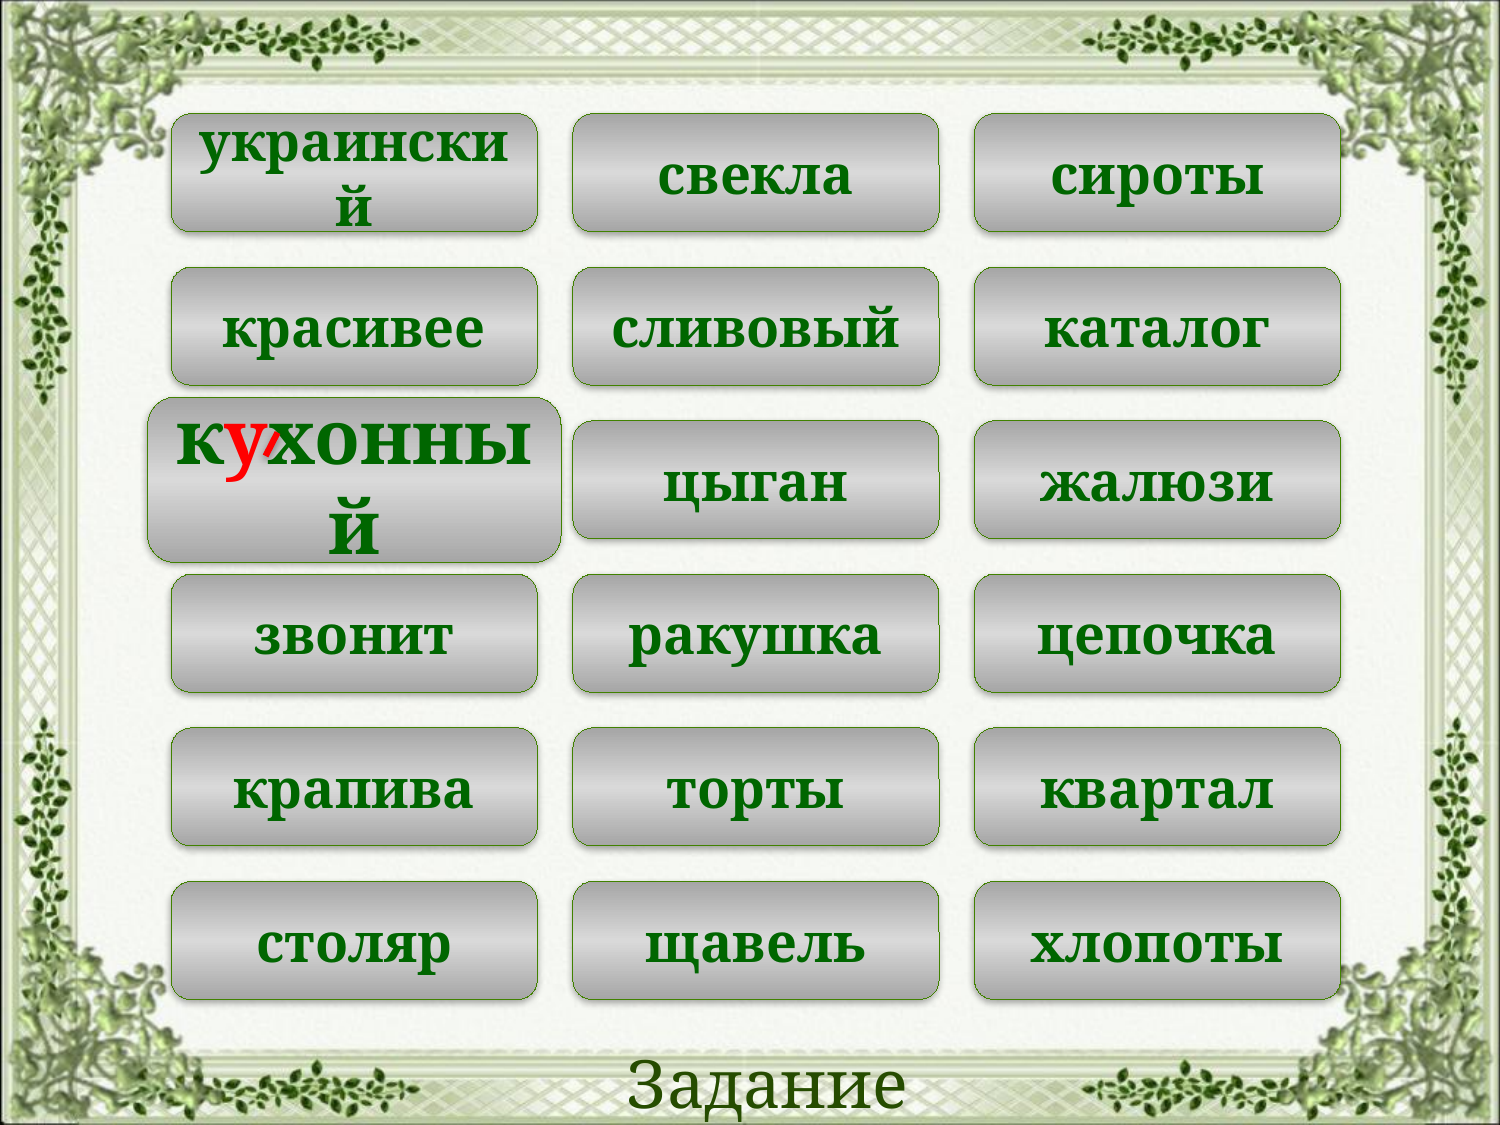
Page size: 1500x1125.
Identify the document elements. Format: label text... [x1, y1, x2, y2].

text_box торты [572, 727, 940, 846]
text_box хлопоты [974, 881, 1341, 1000]
text_box свекла [572, 113, 940, 232]
text_box крапива [171, 727, 538, 846]
text_box сироты [974, 113, 1341, 232]
text_box жалюзи [974, 420, 1341, 539]
text_box цепочка [974, 574, 1341, 693]
text_box столяр [171, 881, 538, 1000]
picture [0, 0, 1500, 1125]
text_box каталог [974, 267, 1341, 386]
text_box цыган [572, 420, 940, 539]
text_box Задание [584, 1034, 951, 1125]
text_box кухонный [147, 397, 562, 563]
text_box квартал [974, 727, 1341, 846]
text_box ракушка [572, 574, 940, 693]
text_box щавель [572, 881, 940, 1000]
text_box украинский [171, 113, 538, 232]
text_box красивее [171, 267, 538, 386]
text_box сливовый [572, 267, 940, 386]
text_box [265, 432, 278, 457]
text_box звонит [171, 574, 538, 693]
